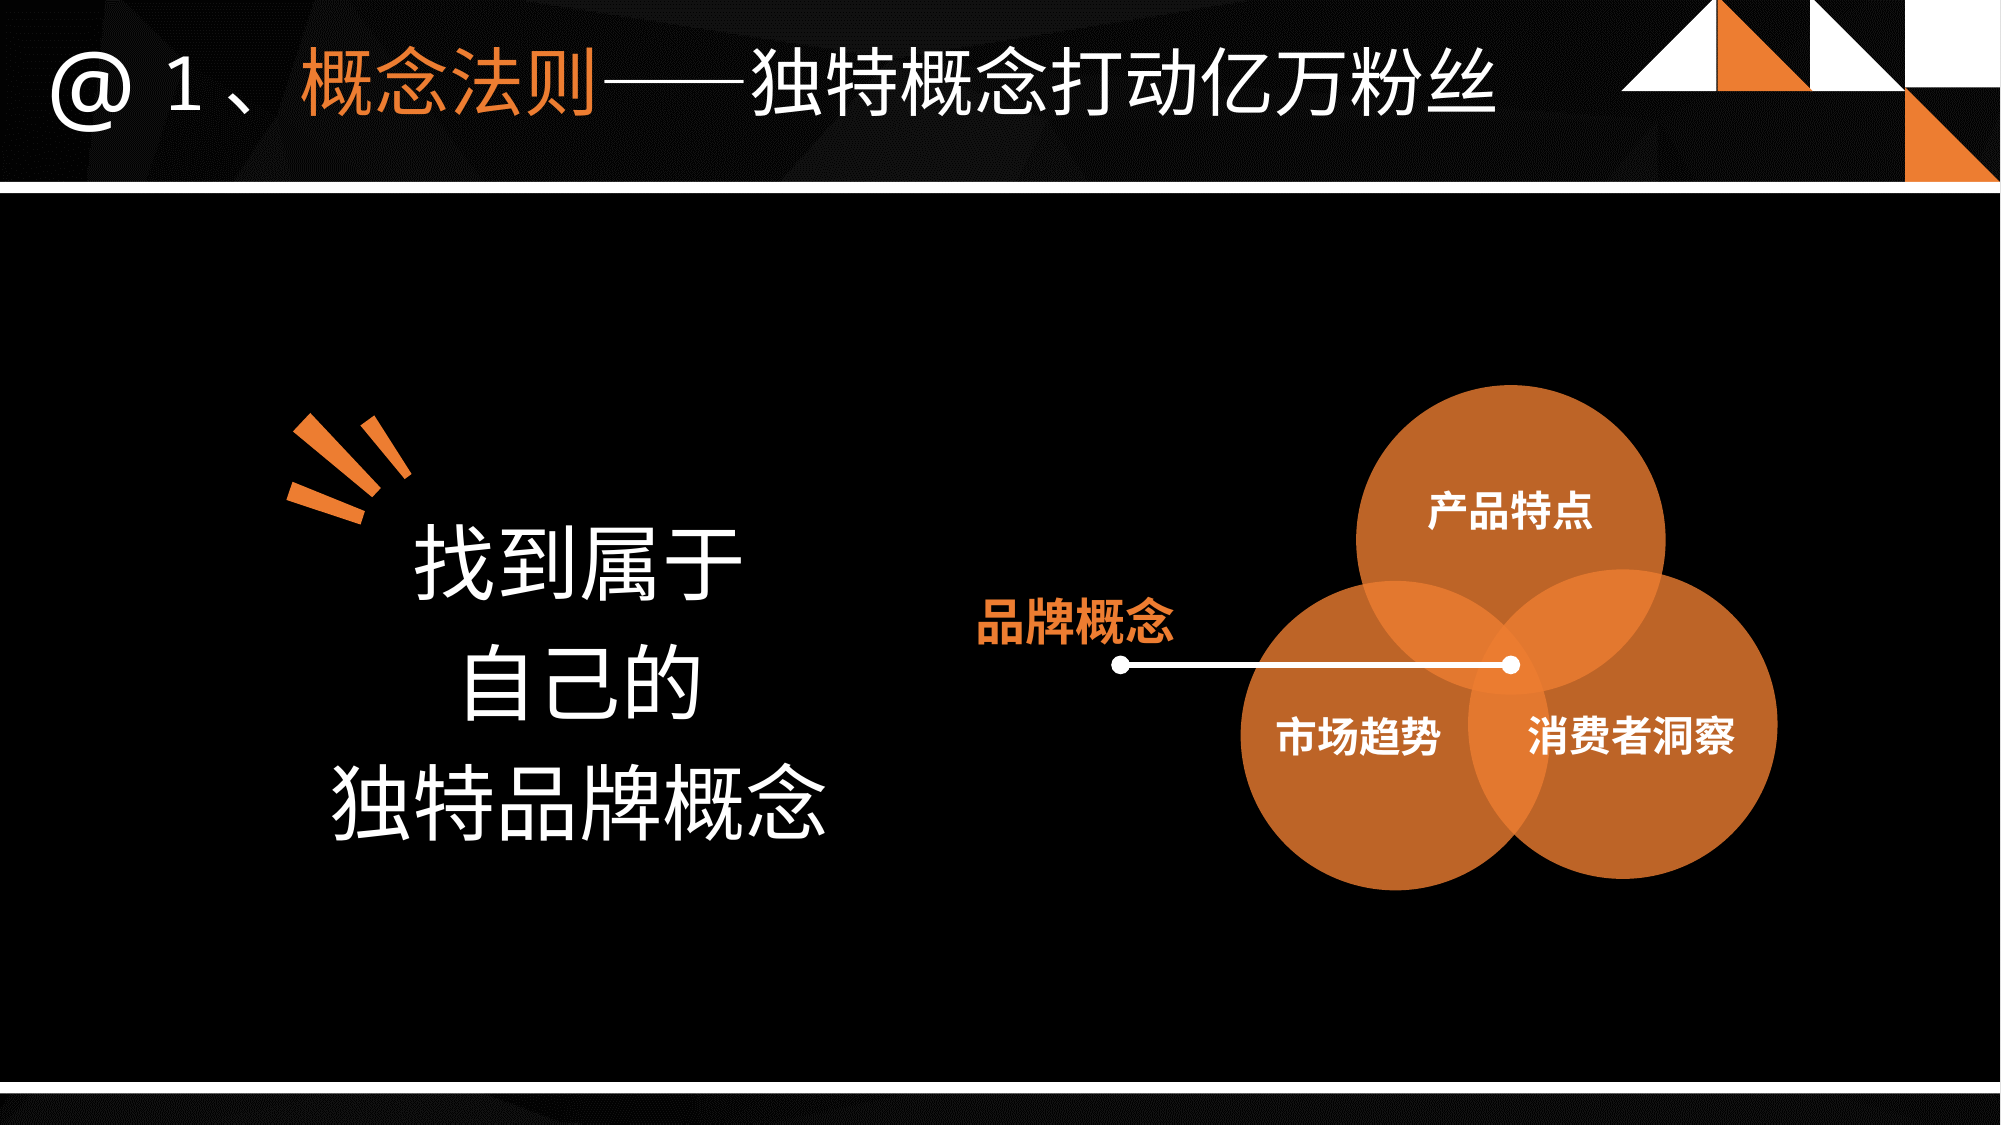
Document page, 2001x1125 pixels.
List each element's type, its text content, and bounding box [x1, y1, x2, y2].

text_box [1809, 0, 1908, 93]
text_box [1618, 0, 1716, 93]
picture [1725, 0, 1809, 84]
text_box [1240, 385, 1778, 891]
text_box [0, 1083, 2000, 1094]
text_box [1904, 84, 2000, 181]
text_box [0, 181, 2000, 192]
text_box [1904, 0, 2000, 88]
picture [0, 0, 1904, 181]
text_box 品牌概念 [960, 582, 1191, 658]
text_box 1、概念法则——独特概念打动亿万粉丝 [152, 28, 1515, 134]
picture [1817, 0, 1904, 87]
text_box [1716, 0, 1816, 93]
text_box [0, 192, 2000, 1083]
picture [0, 0, 2001, 1125]
text_box @ [32, 16, 152, 152]
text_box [283, 432, 847, 847]
